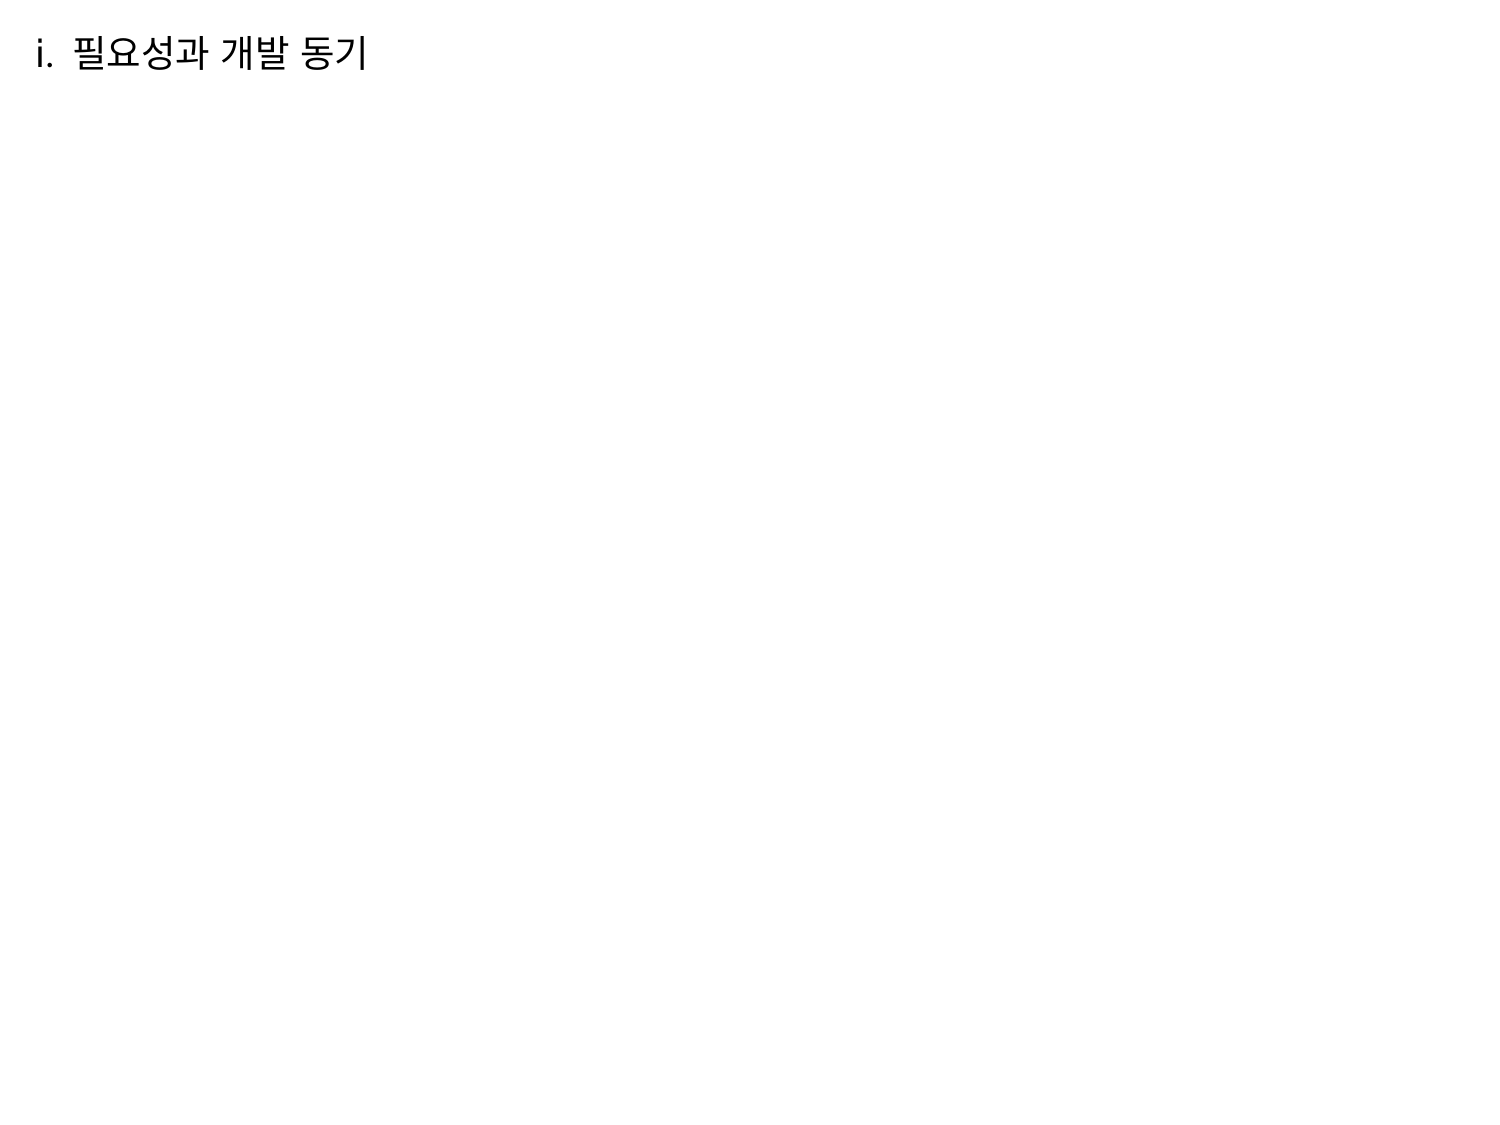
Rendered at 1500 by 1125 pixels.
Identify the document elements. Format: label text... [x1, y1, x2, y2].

text_box ⅰ. 필요성과 개발 동기 [20, 22, 662, 83]
